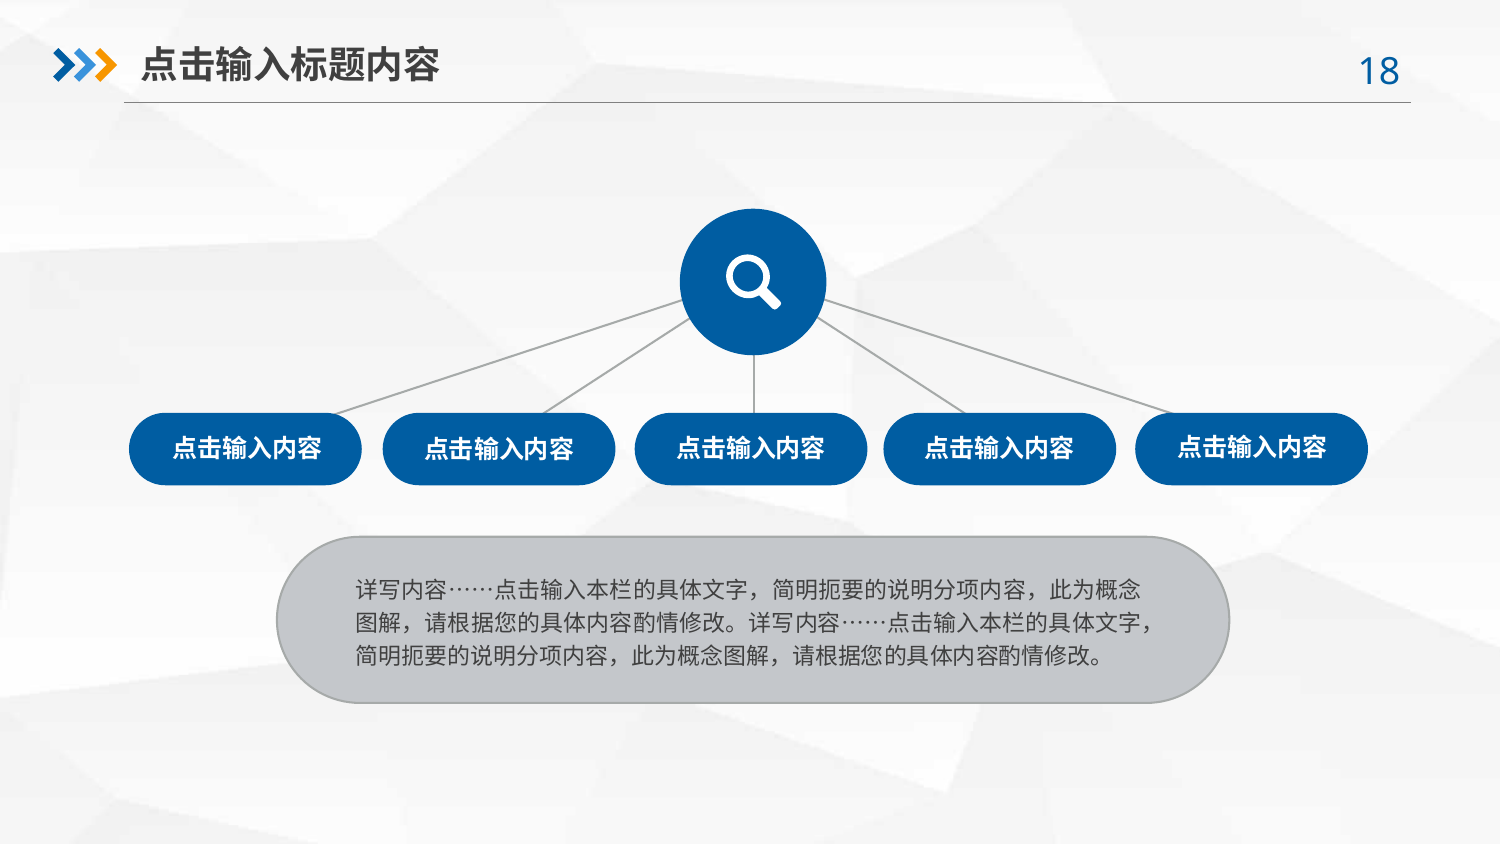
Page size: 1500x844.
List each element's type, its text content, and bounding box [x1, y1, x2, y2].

text_box [894, 412, 1106, 423]
picture [0, 0, 1500, 844]
text_box 点击输入内容 [1136, 423, 1368, 474]
text_box 点击输入内容 [884, 423, 1116, 475]
text_box 详写内容……点击输入本栏的具体文字，简明扼要的说明分项内容，此为概念图解，请根据您的具体内容酌情修改。详写内容……点击输入本栏的具体文字，简明扼要的说明分项内容，此为概念图解，请根据您的具体内容酌情修改。 [355, 573, 1143, 667]
text_box [393, 475, 605, 486]
text_box [276, 536, 1230, 703]
text_box [645, 475, 857, 486]
text_box [393, 412, 605, 423]
text_box 点击输入内容 [635, 423, 867, 475]
text_box [140, 412, 351, 423]
text_box [894, 475, 1106, 486]
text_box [679, 208, 827, 356]
text_box 点击输入内容 [383, 423, 615, 475]
text_box [139, 475, 351, 486]
text_box [1145, 474, 1358, 486]
text_box 点击输入内容 [131, 423, 363, 475]
text_box [1146, 412, 1357, 423]
text_box 点击输入标题内容 [140, 32, 491, 95]
text_box [645, 412, 857, 423]
